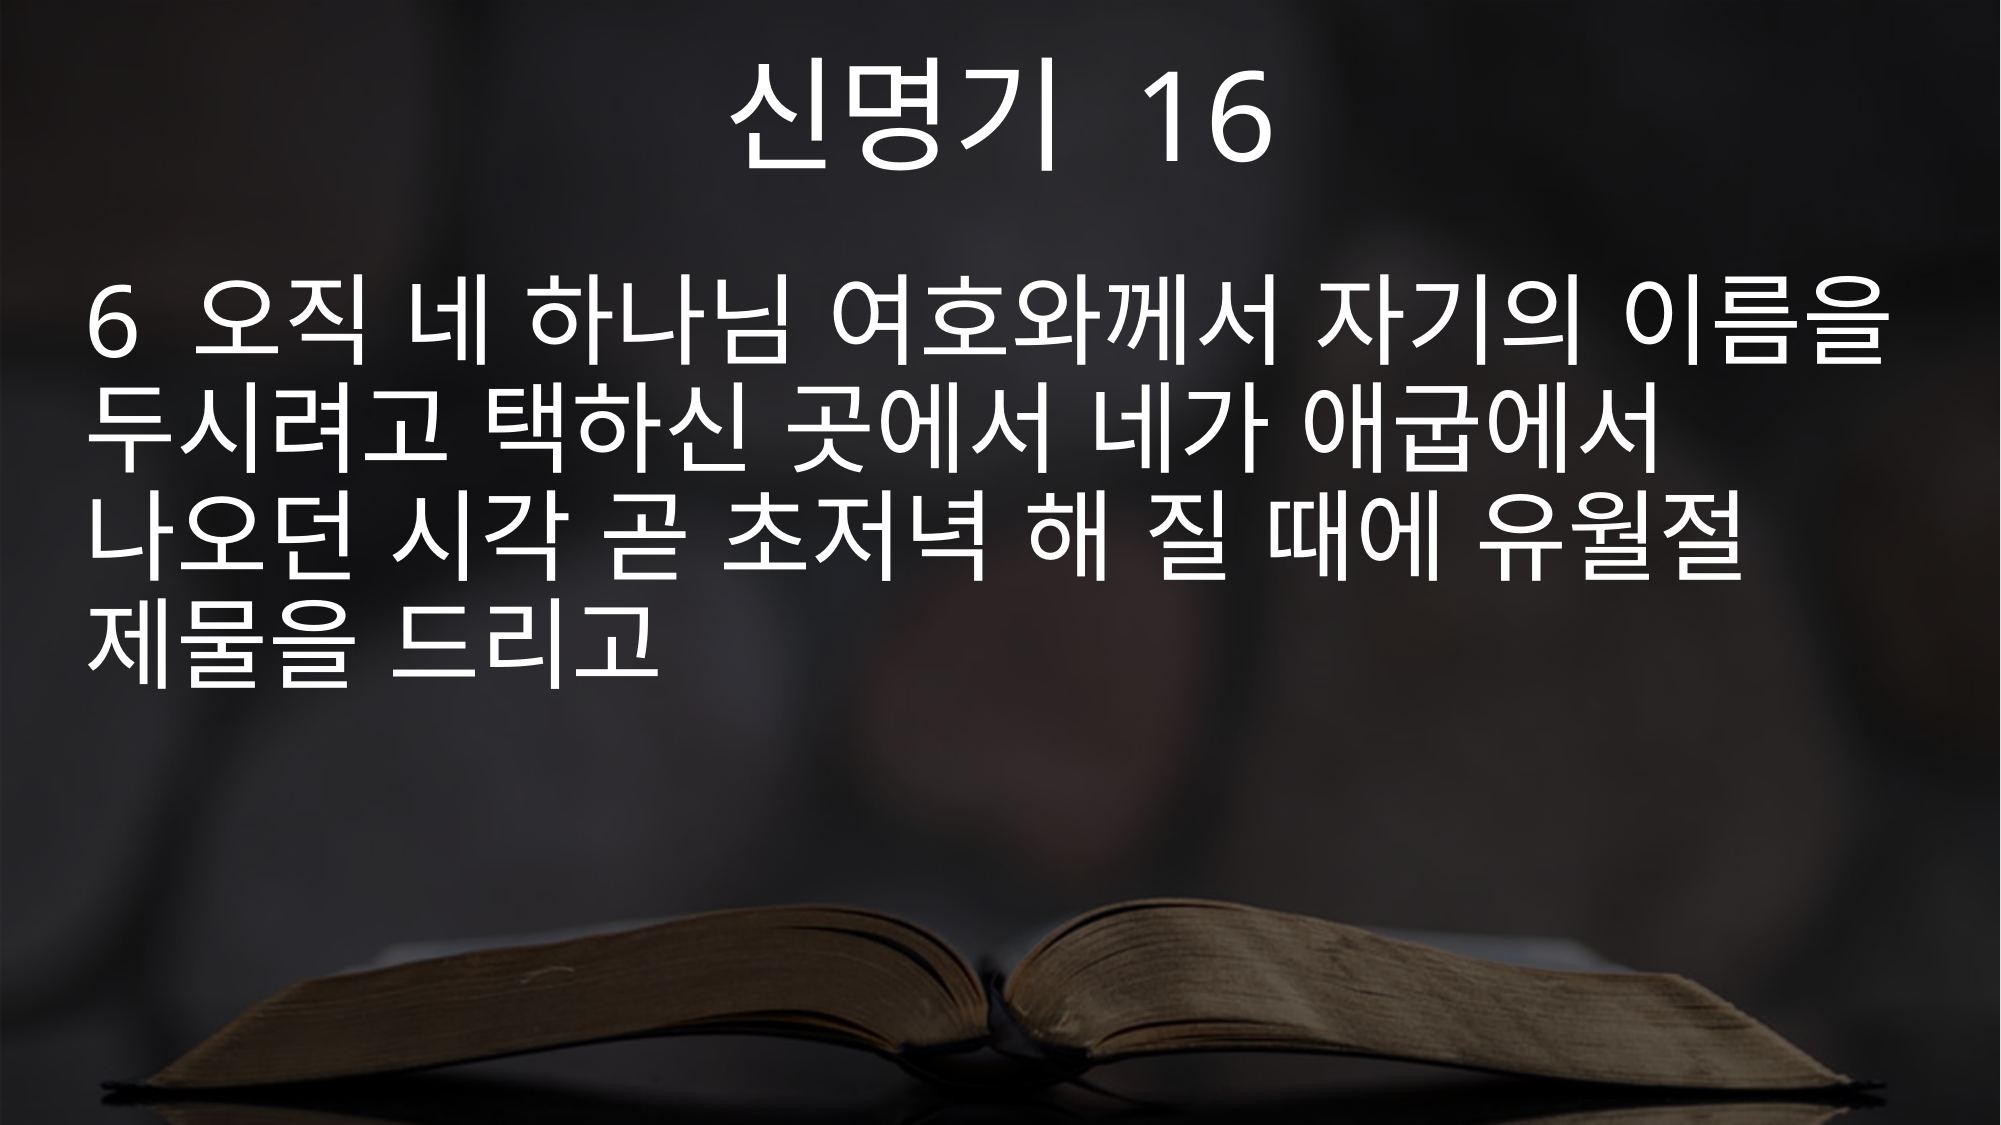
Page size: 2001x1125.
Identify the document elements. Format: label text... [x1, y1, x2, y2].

footer 신명기 16 [0, 32, 2000, 192]
picture [0, 0, 2001, 1125]
list 6 오직 네 하나님 여호와께서 자기의 이름을 두시려고 택하신 곳에서 네가 애굽에서 나오던 시각 곧 초저녁 해 질 때에 유월절 제물을 드리고 [69, 263, 1953, 423]
